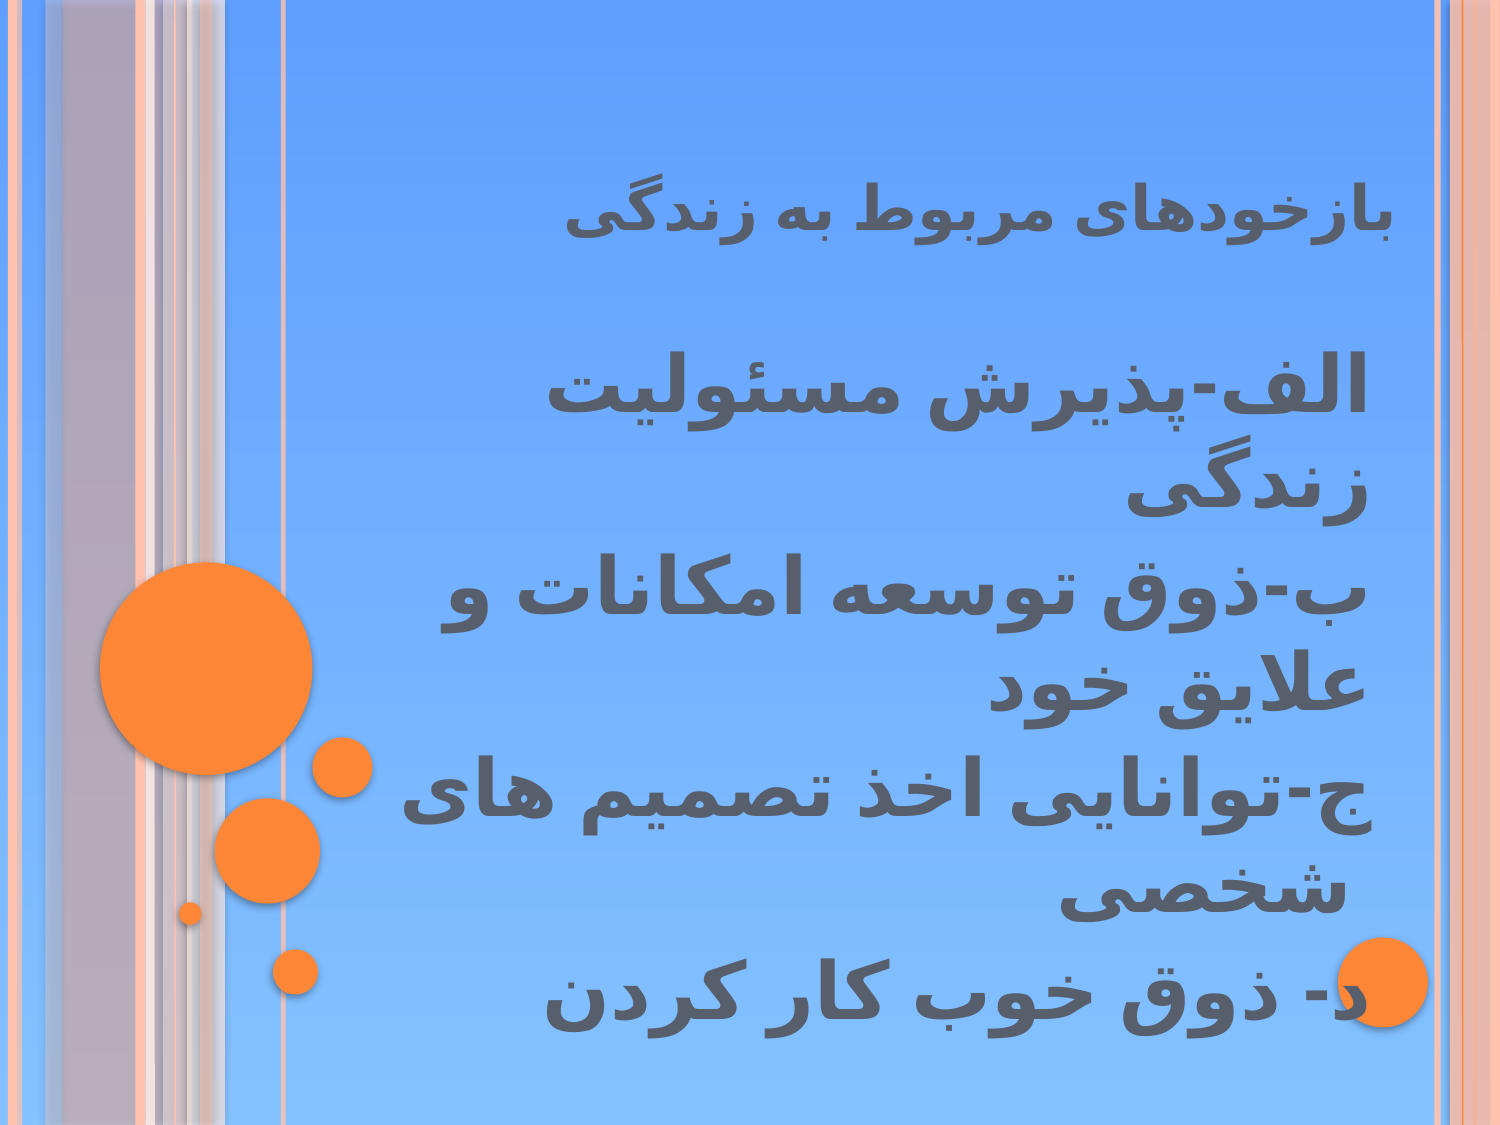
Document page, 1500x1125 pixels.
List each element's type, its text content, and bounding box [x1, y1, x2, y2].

title بازخودهای مربوط به زندگی [399, 112, 1413, 250]
subtitle الف-پذیرش مسئولیت زندگی ب-ذوق توسعه امکانات و علایق خود ج-توانایی اخذ تصمیم های شخصی د- ذوق خوب کار کردن [375, 324, 1388, 1046]
